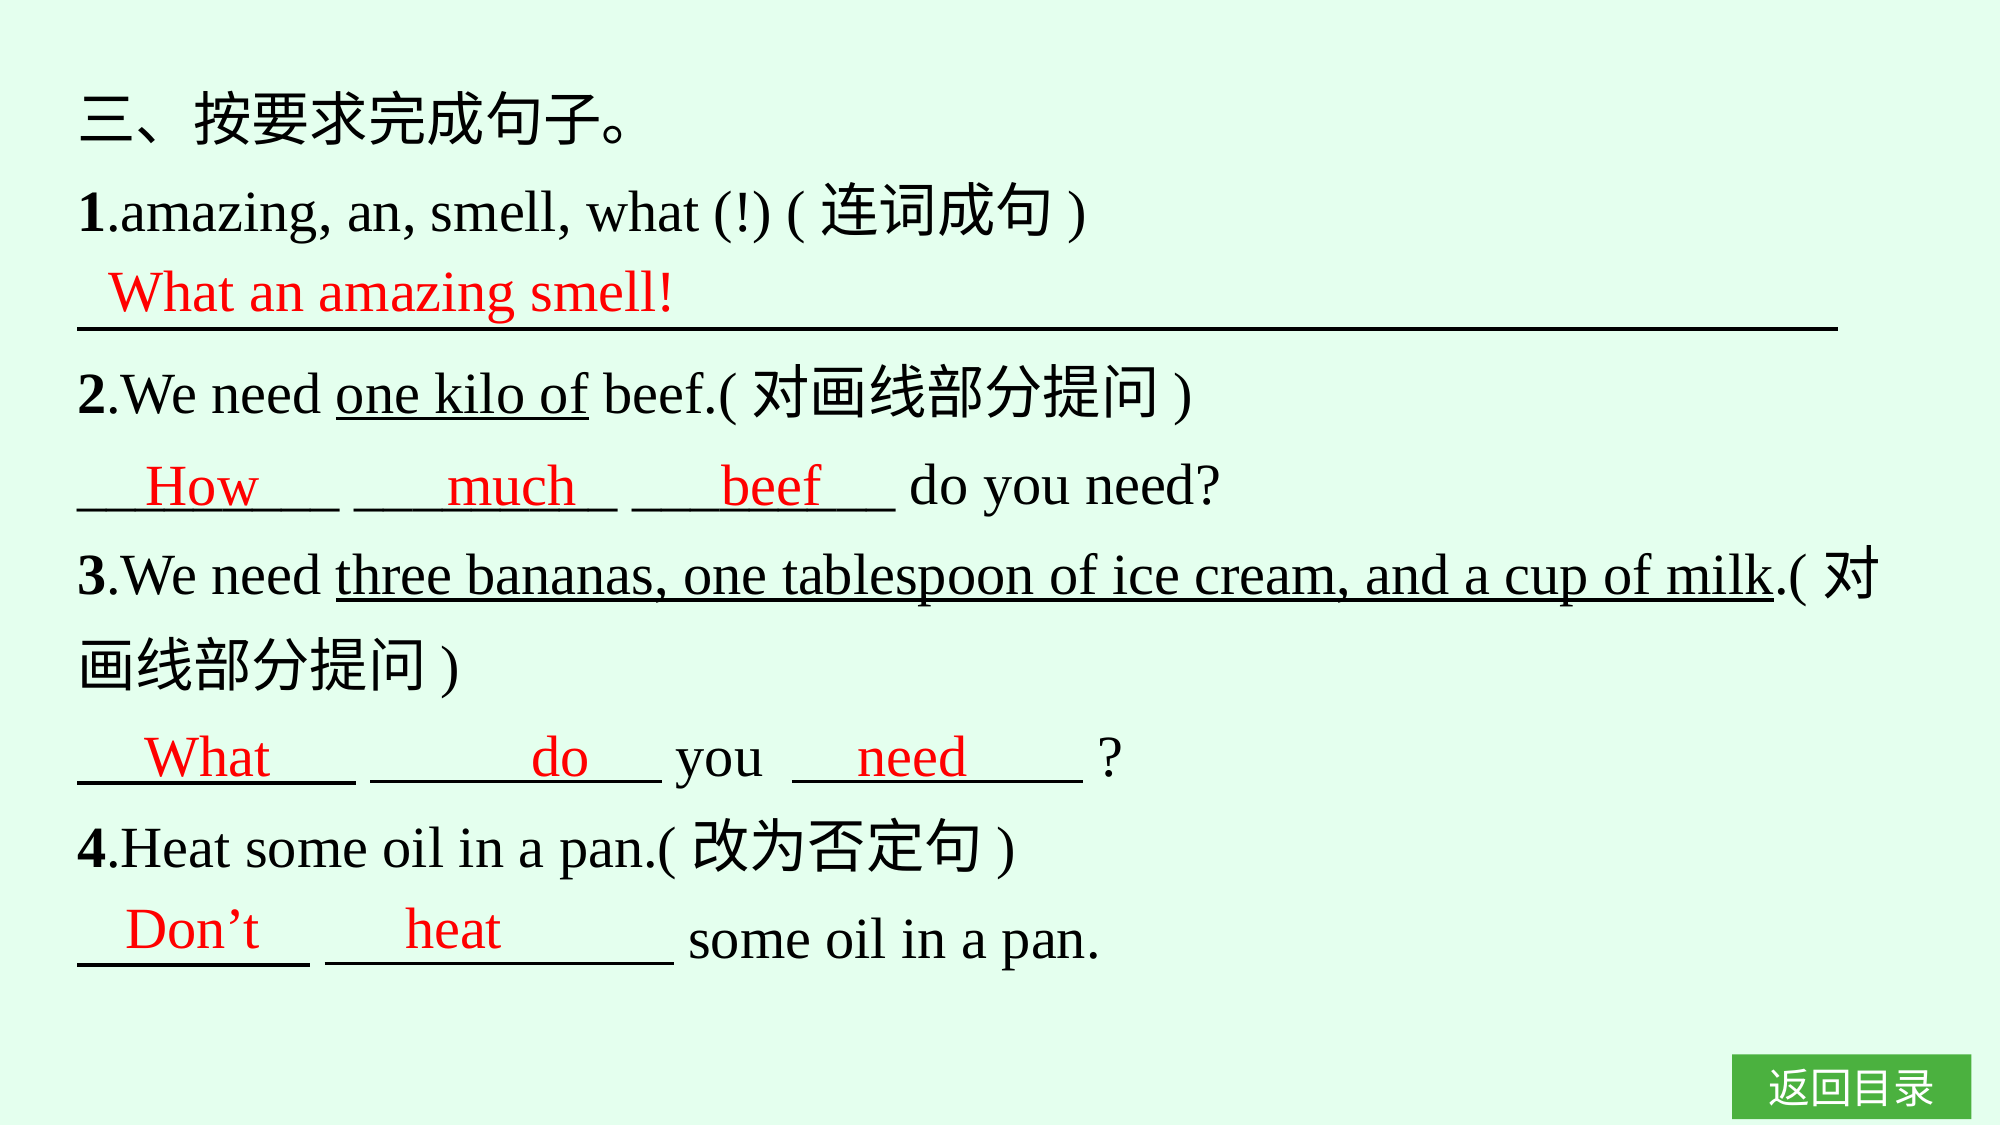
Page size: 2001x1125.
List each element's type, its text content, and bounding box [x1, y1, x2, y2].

text_box 三、按要求完成句子。 1.amazing, an, smell, what (!) (连词成句) 2.We need one kilo of beef.(对画线部分提问) _________ _________ _________ do you need? 3.We need three bananas, one tablespoon of ice cream, and a cup of milk.(对画线部分提问) you ? 4.Heat some oil in a pan.(改为否定句) some oil in a pan. [62, 53, 1938, 978]
text_box How much beef [131, 425, 838, 525]
text_box What do [129, 697, 605, 796]
text_box What an amazing smell! [93, 231, 692, 331]
text_box need [842, 697, 983, 796]
text_box Don’t heat [110, 868, 518, 968]
